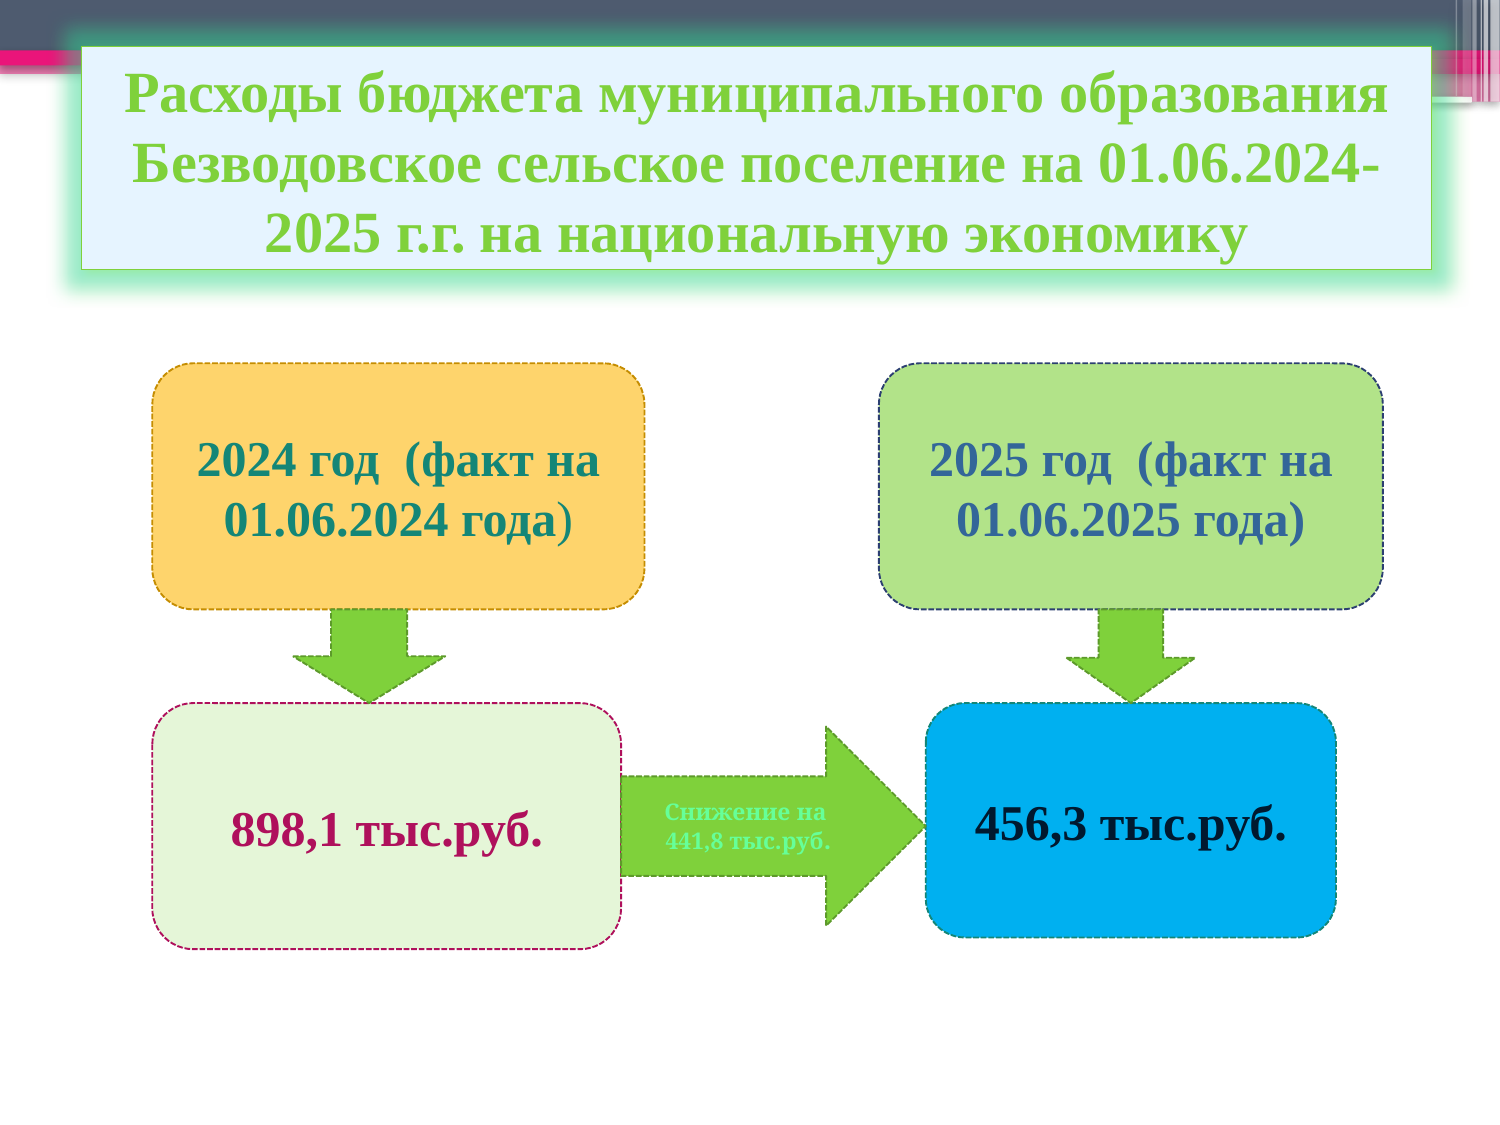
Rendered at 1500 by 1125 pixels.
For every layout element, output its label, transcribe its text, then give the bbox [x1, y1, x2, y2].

text_box 898,1 тыс.руб. [151, 702, 623, 951]
text_box Расходы бюджета муниципального образования Безводовское сельское поселение на 01.06.2024-2025 г.г. на национальную экономику [81, 46, 1432, 270]
text_box 456,3 тыс.руб. [924, 702, 1337, 939]
text_box 2025 год (факт на 01.06.2025 года) [877, 362, 1384, 611]
text_box [292, 608, 447, 704]
text_box [1065, 608, 1196, 704]
text_box 2024 год (факт на 01.06.2024 года) [151, 362, 646, 611]
text_box Снижение на 441,8 тыс.руб. [620, 725, 927, 926]
